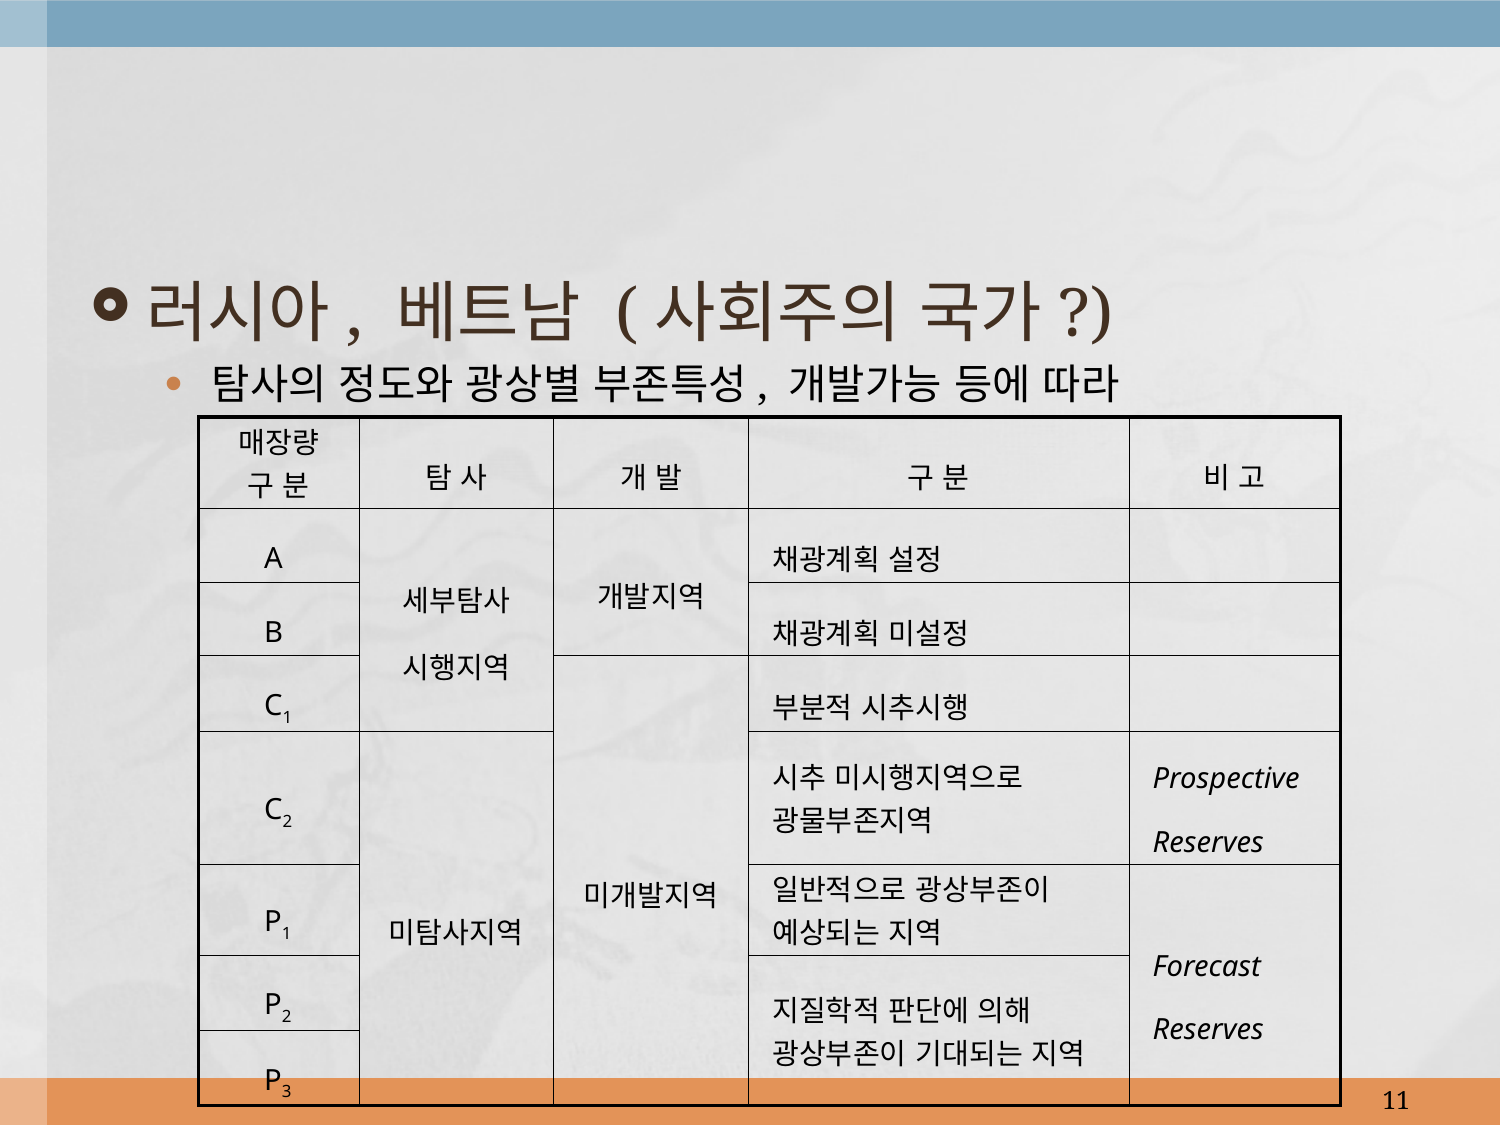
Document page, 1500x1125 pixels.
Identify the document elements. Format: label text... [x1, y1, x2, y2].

table_header 구 분 [749, 419, 1129, 508]
table_cell 미탐사지역 [360, 732, 553, 1104]
table_cell A [200, 509, 359, 582]
table_cell 일반적으로 광상부존이 예상되는 지역 [749, 865, 1129, 955]
table_cell C1 [200, 656, 359, 731]
table_header 비 고 [1130, 419, 1339, 508]
table_cell B [200, 583, 359, 655]
table_cell 시추 미시행지역으로 광물부존지역 [749, 732, 1129, 864]
table_cell [1130, 656, 1339, 731]
table_cell 채광계획 설정 [749, 509, 1129, 582]
table_cell P3 [200, 1031, 359, 1104]
slide_number 11 [1074, 1078, 1425, 1125]
table_cell 개발지역 [554, 509, 748, 655]
table_cell P1 [200, 865, 359, 955]
list 러시아, 베트남 (사회주의 국가?) 탐사의 정도와 광상별 부존특성, 개발가능 등에 따라 [75, 262, 1425, 1005]
table_header 탐 사 [360, 419, 553, 508]
table_header 매장량 구 분 [200, 419, 359, 508]
table_header 개 발 [554, 419, 748, 508]
table_cell 지질학적 판단에 의해 광상부존이 기대되는 지역 [749, 956, 1129, 1104]
table_cell Prospective Reserves [1130, 732, 1339, 864]
table_cell C2 [200, 732, 359, 864]
table_cell P2 [200, 956, 359, 1030]
table_cell 채광계획 미설정 [749, 583, 1129, 655]
table_cell [1130, 583, 1339, 655]
table_cell 세부탐사 시행지역 [360, 509, 553, 731]
table_cell 미개발지역 [554, 656, 748, 1104]
table_cell [1130, 509, 1339, 582]
table_cell Forecast Reserves [1130, 865, 1339, 1104]
table_cell 부분적 시추시행 [749, 656, 1129, 731]
